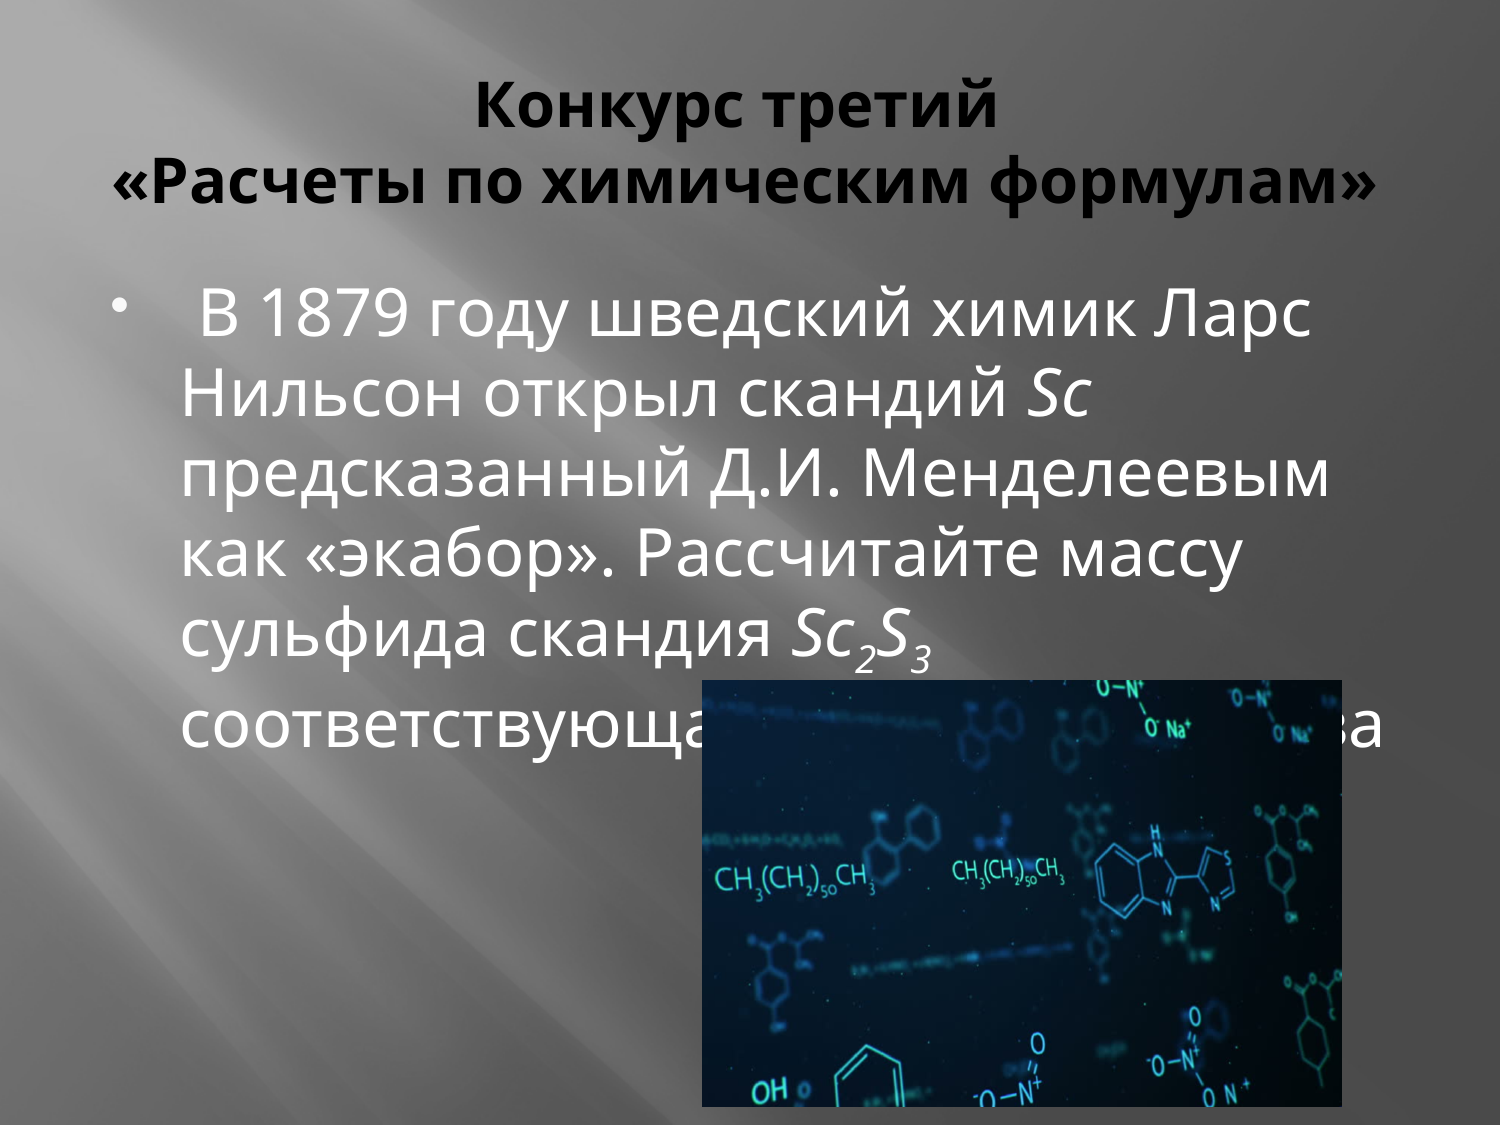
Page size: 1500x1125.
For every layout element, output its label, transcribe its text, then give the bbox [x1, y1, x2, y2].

list В 1879 году шведский химик Ларс Нильсон открыл скандий Sc предсказанный Д.И. Менделеевым как «экабор». Рассчитайте массу сульфида скандия Sc2S3 соответствующая 0,2 моль вещества [75, 262, 1425, 1035]
picture [702, 680, 1342, 1107]
title Конкурс третий «Расчеты по химическим формулам» [70, 46, 1421, 235]
